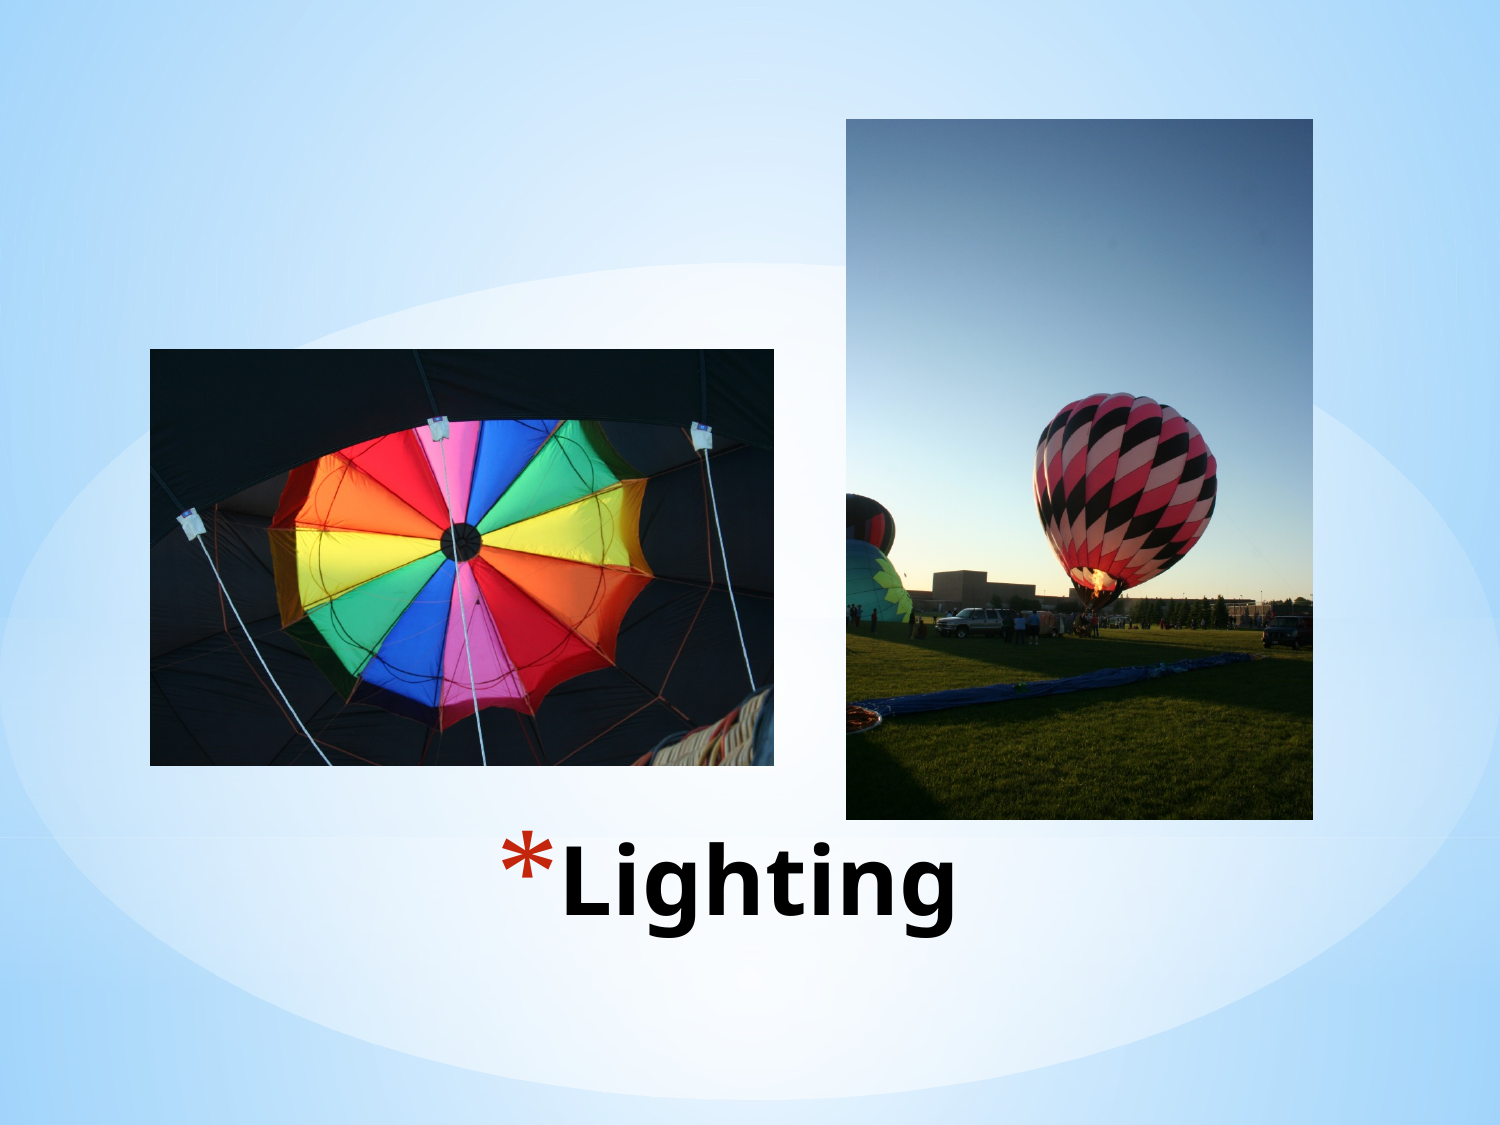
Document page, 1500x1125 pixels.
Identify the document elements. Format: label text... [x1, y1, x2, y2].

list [149, 349, 774, 766]
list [846, 119, 1313, 820]
title Lighting [187, 812, 975, 988]
